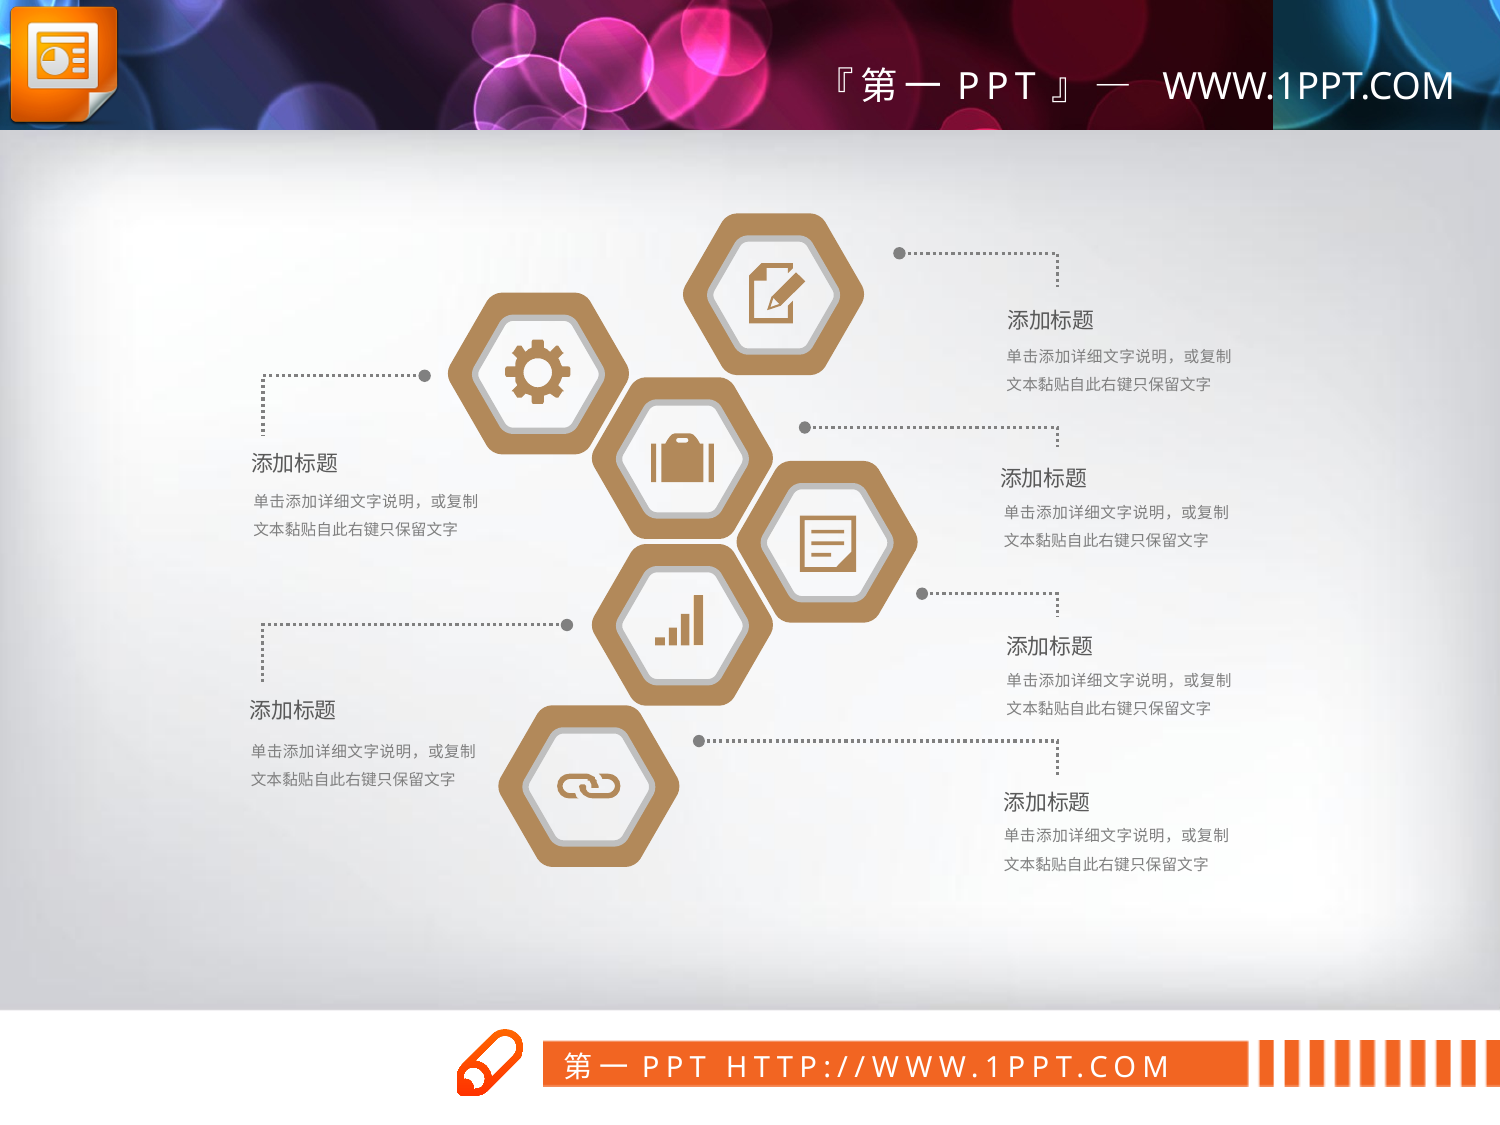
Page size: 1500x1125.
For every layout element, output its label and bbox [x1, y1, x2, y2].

picture [543, 1040, 1500, 1087]
picture [0, 0, 1500, 1012]
text_box [991, 299, 1247, 403]
text_box [234, 689, 491, 798]
text_box [988, 780, 1244, 882]
text_box [991, 624, 1247, 727]
text_box [447, 292, 630, 455]
text_box [692, 734, 1058, 778]
text_box [892, 246, 1058, 288]
text_box [591, 377, 774, 540]
text_box [736, 460, 918, 623]
text_box [236, 442, 494, 548]
text_box [682, 213, 865, 376]
text_box [985, 456, 1244, 558]
text_box [591, 546, 774, 706]
text_box [497, 704, 680, 868]
text_box [261, 618, 574, 686]
text_box [262, 369, 432, 437]
text_box [798, 421, 1059, 448]
text_box [915, 587, 1058, 618]
